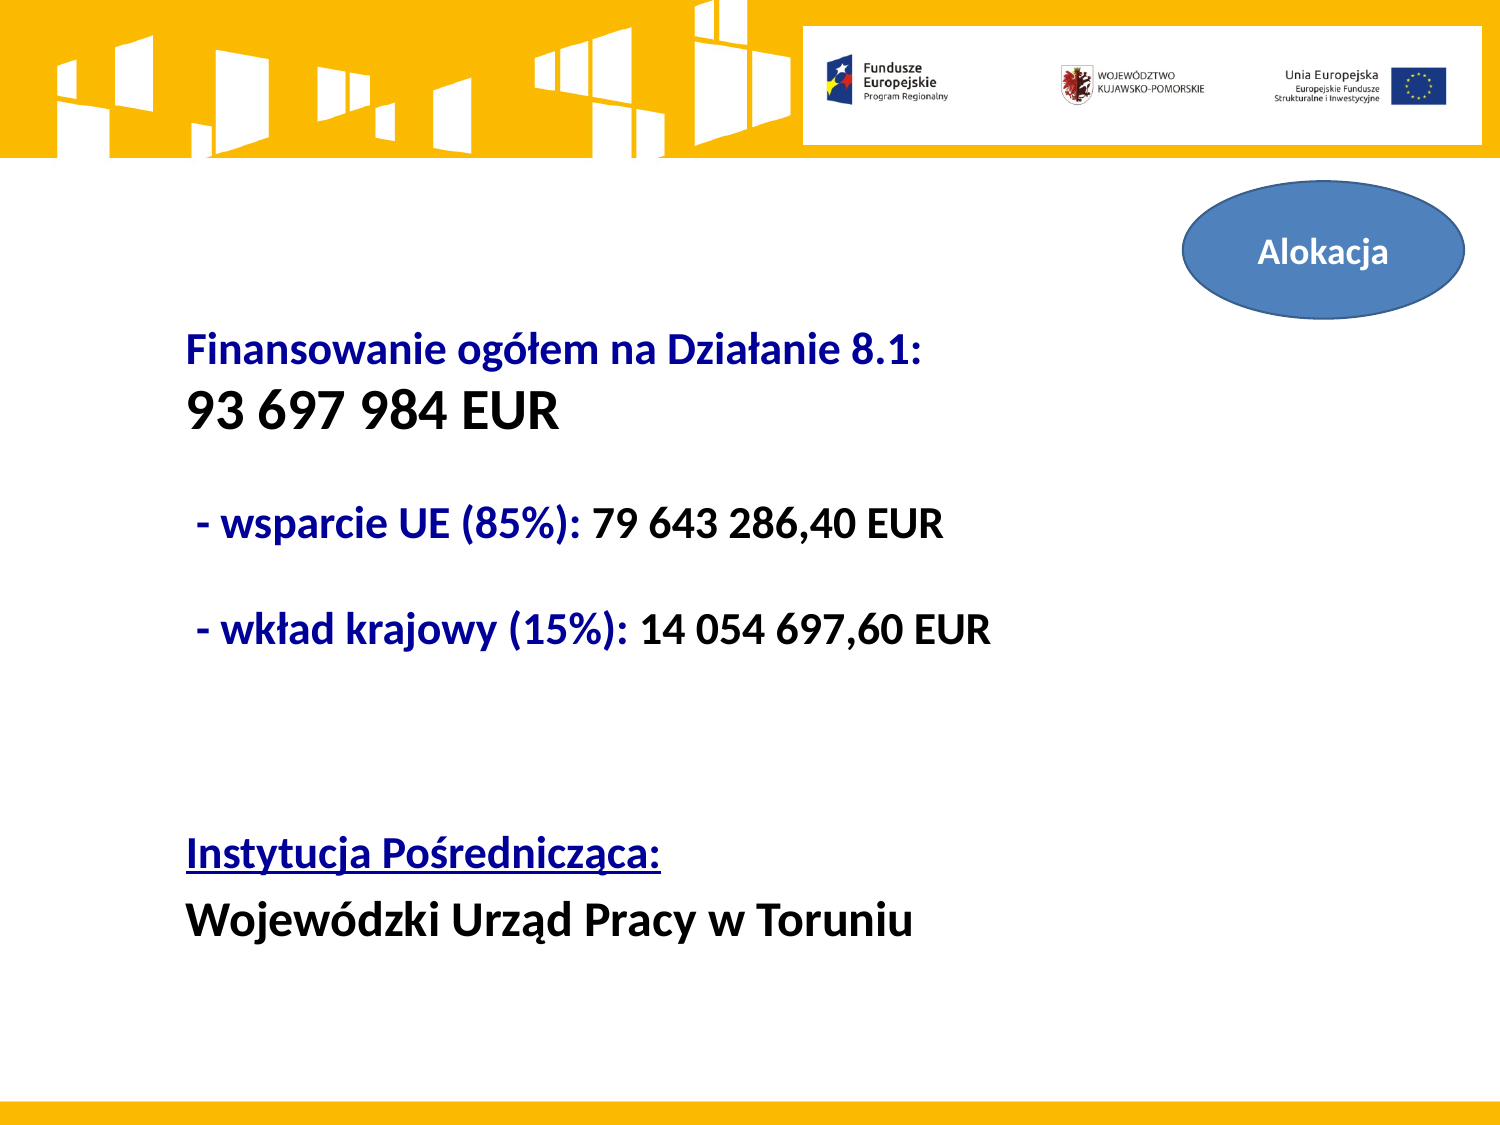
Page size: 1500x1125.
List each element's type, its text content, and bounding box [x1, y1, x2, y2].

text_box Finansowanie ogółem na Działanie 8.1: 93 697 984 EUR - wsparcie UE (85%): 79 643 286,40 EUR - wkład krajowy (15%): 14 054 697,60 EUR Instytucja Pośrednicząca: Wojewódzki Urząd Pracy w Toruniu [171, 204, 1400, 1035]
picture [0, 0, 1500, 1125]
text_box Alokacja [1181, 180, 1466, 320]
